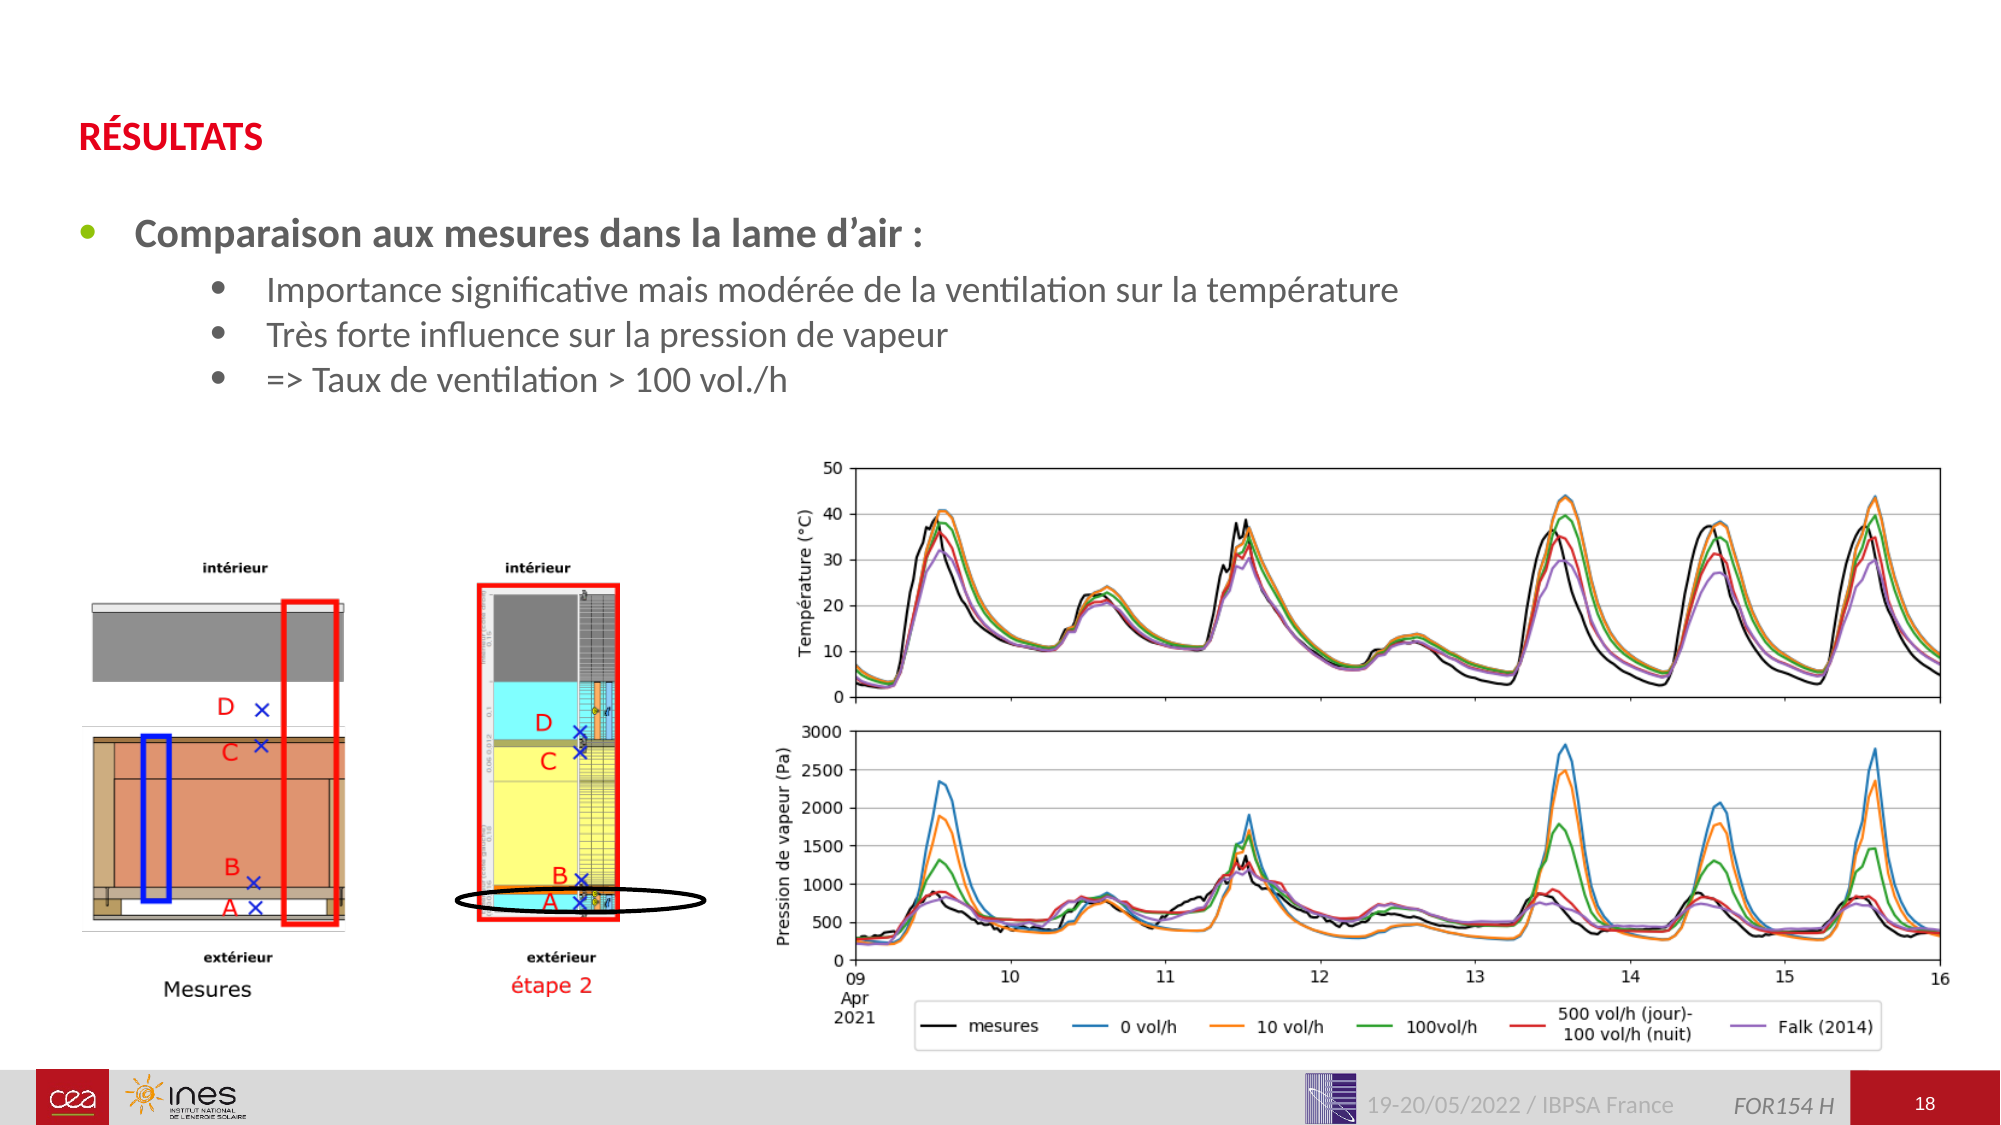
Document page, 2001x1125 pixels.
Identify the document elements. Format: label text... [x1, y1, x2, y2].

slide_number 18 [1886, 1091, 1964, 1114]
picture [759, 455, 1965, 1056]
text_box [81, 562, 620, 997]
list Comparaison aux mesures dans la lame d’air : Importance significative mais modérée de la ventilation sur la température Très forte influence sur la pression de vapeur => Taux de ventilation > 100 vol./h [78, 206, 1922, 1035]
picture [36, 1069, 109, 1125]
picture [125, 1074, 246, 1119]
picture [1305, 1073, 1330, 1124]
list Résultats [78, 78, 1922, 190]
footer 19-20/05/2022 / IBPSA France [1330, 1073, 1711, 1125]
text_box [625, 887, 707, 914]
